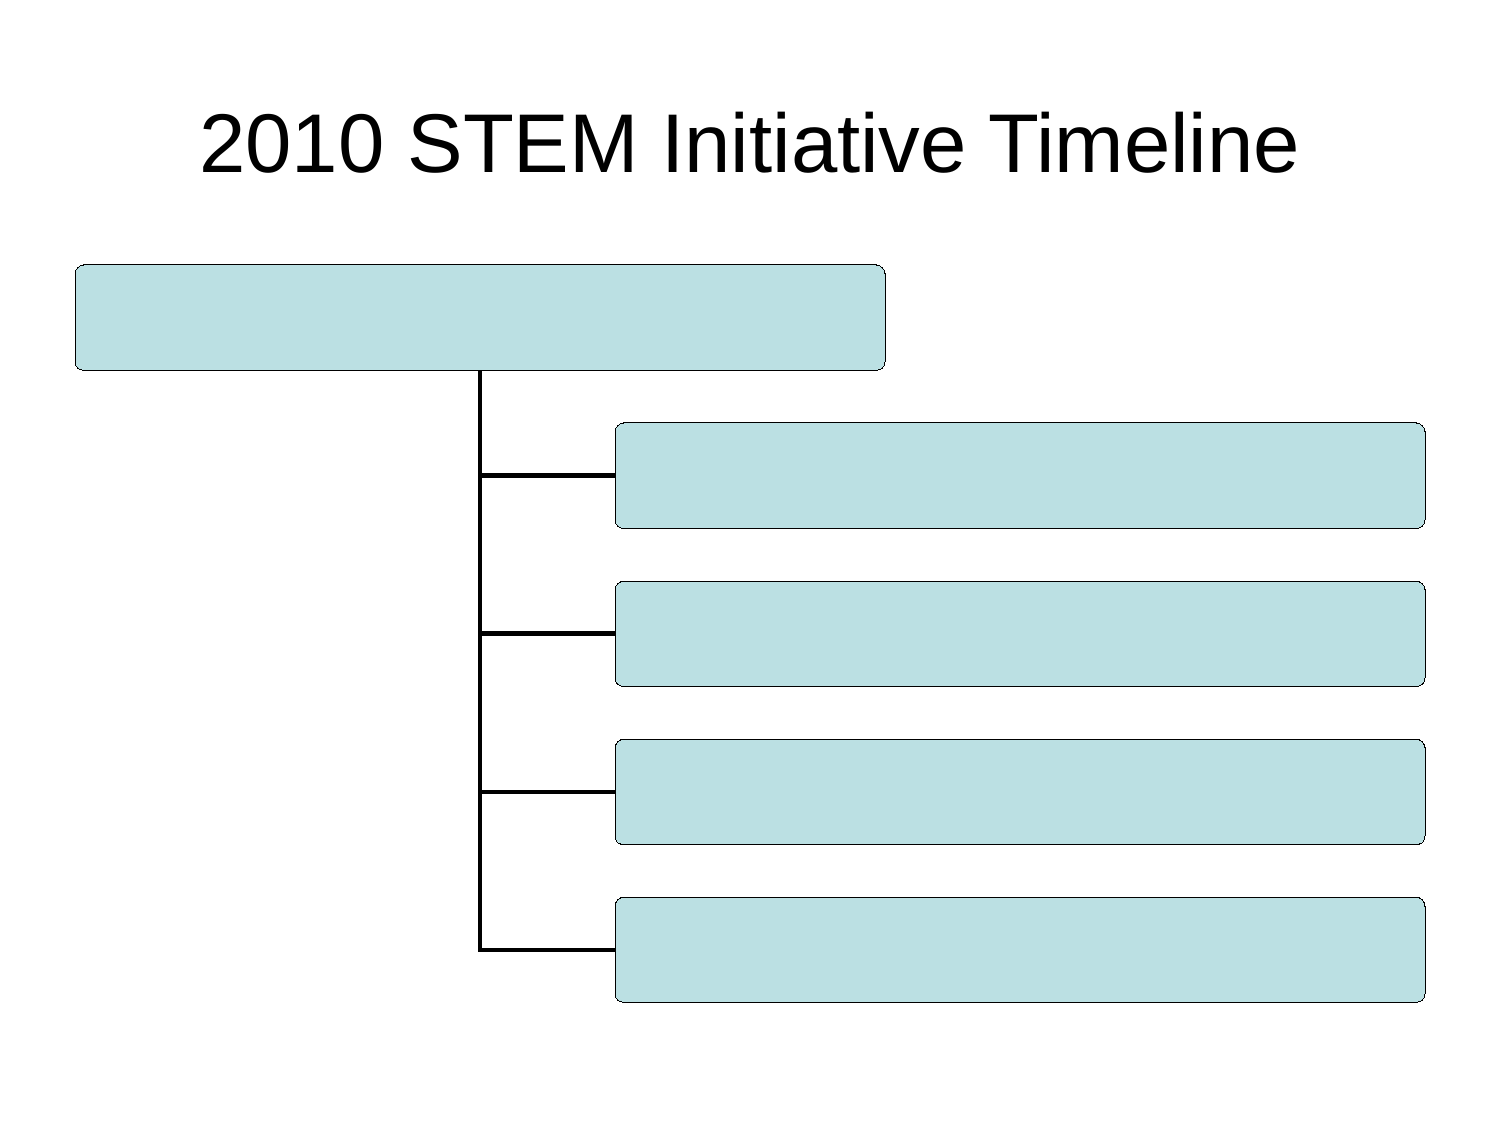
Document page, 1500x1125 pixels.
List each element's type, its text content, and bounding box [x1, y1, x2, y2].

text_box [482, 636, 1426, 790]
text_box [482, 264, 1426, 473]
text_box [74, 264, 622, 1003]
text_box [1418, 994, 1426, 1003]
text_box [482, 478, 1426, 631]
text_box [482, 794, 1426, 948]
title 2010 STEM Initiative Timeline [74, 44, 1426, 233]
